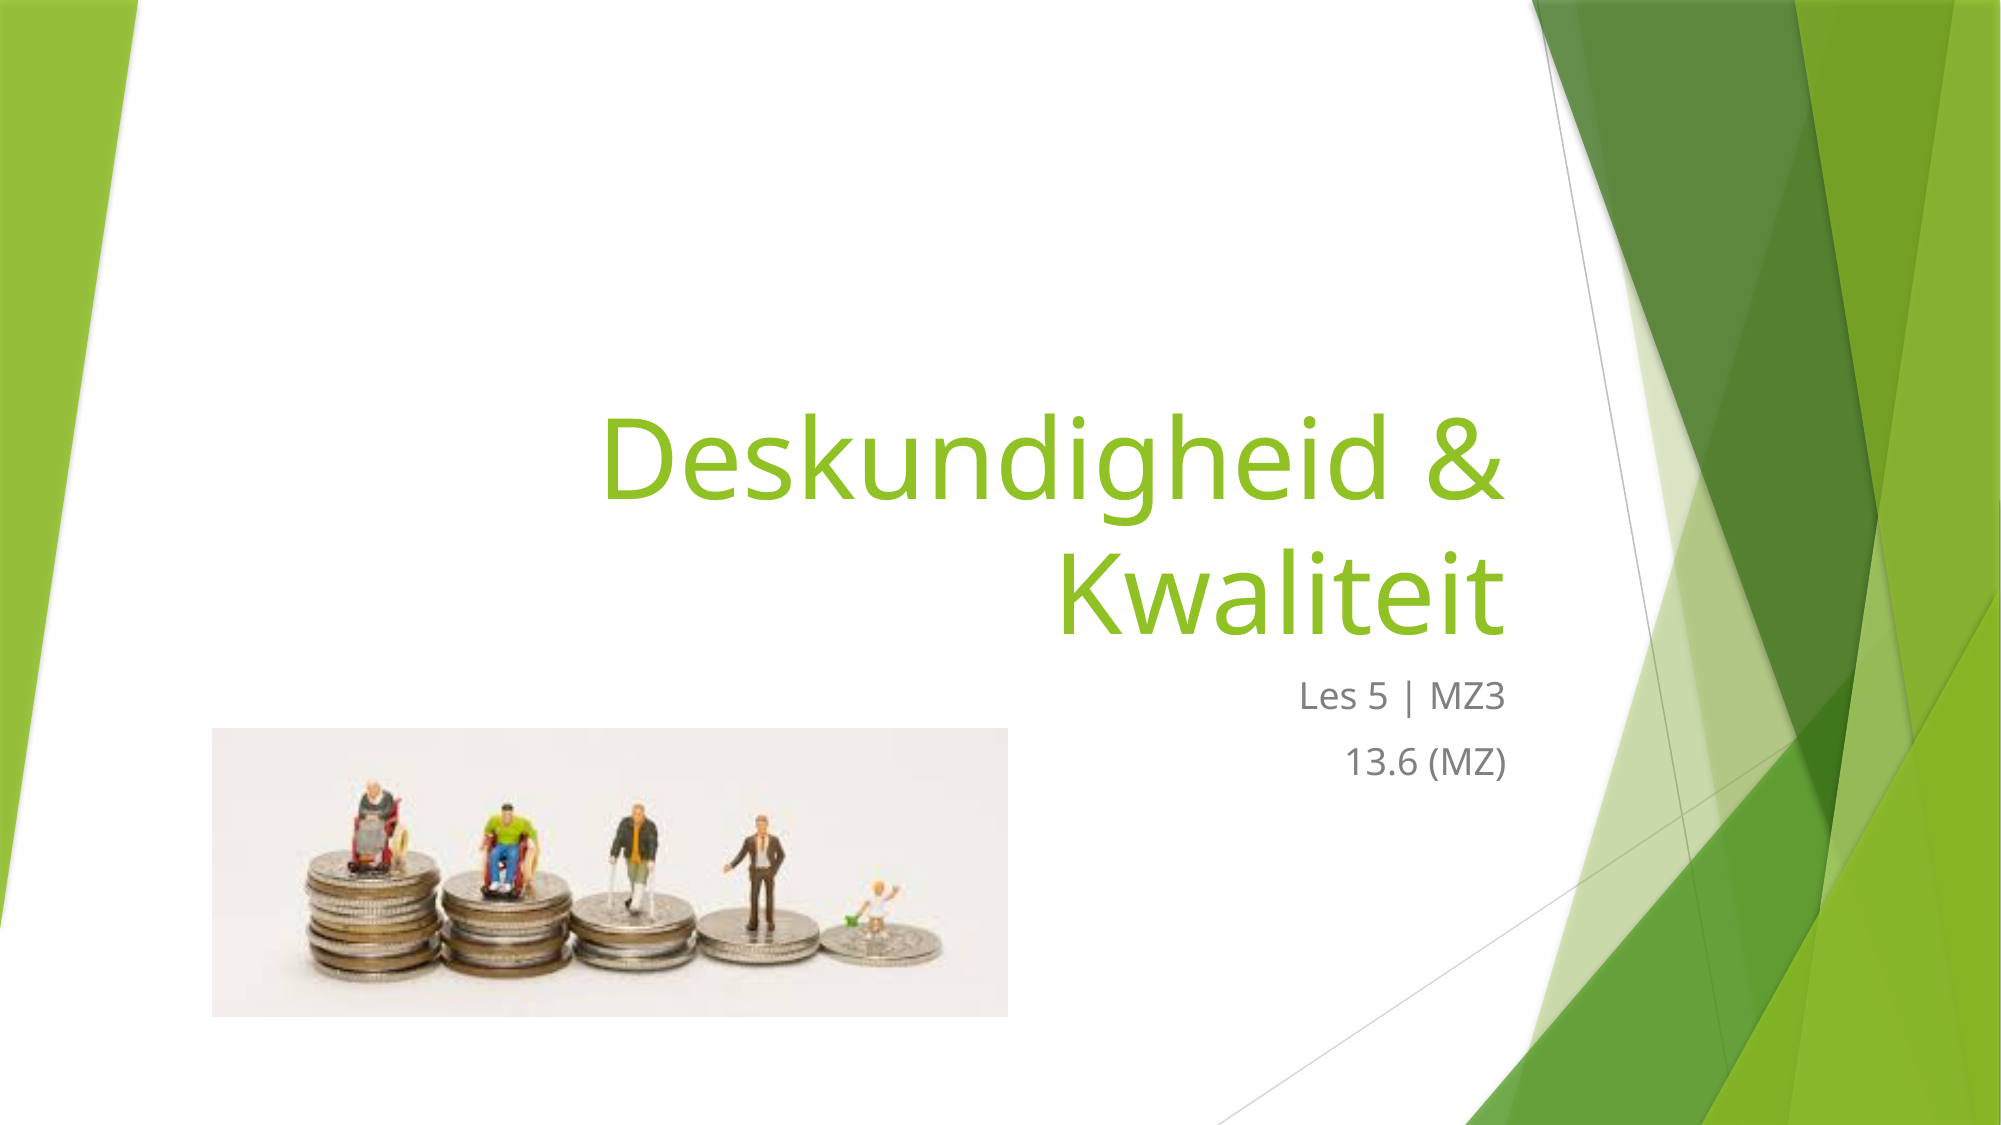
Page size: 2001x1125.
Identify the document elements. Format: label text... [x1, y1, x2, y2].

picture [211, 728, 1008, 1017]
title Deskundigheid & Kwaliteit [247, 394, 1522, 664]
subtitle Les 5 | MZ3 13.6 (MZ) [247, 664, 1522, 845]
